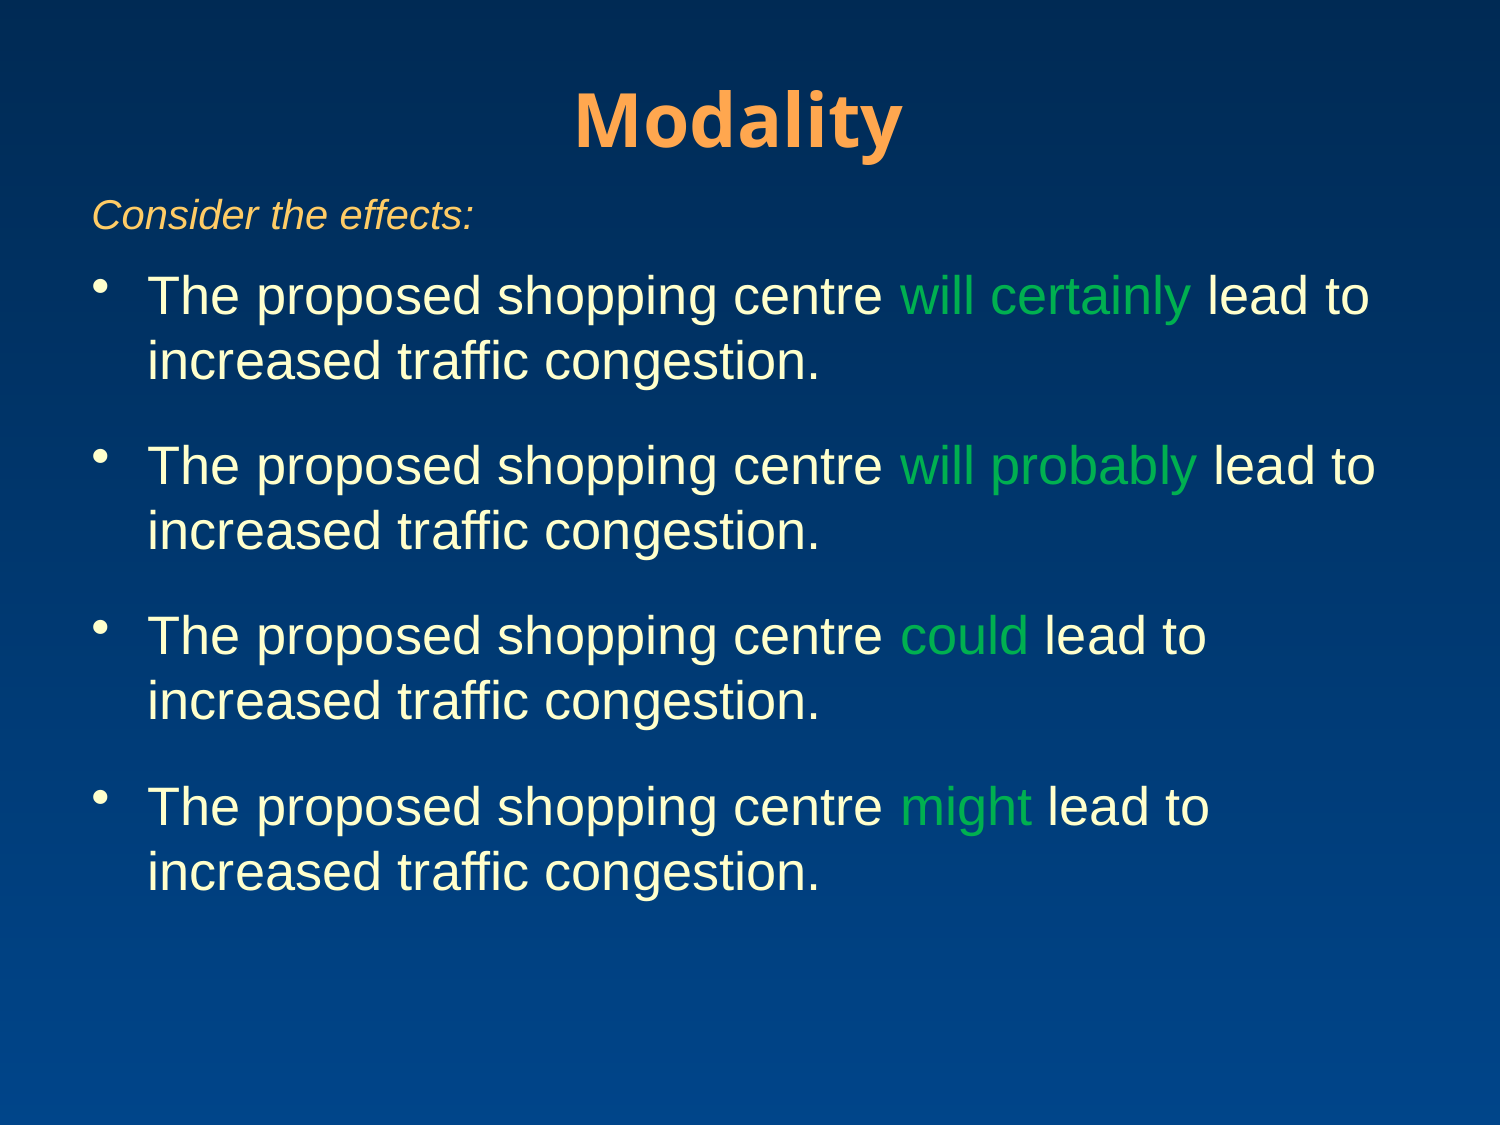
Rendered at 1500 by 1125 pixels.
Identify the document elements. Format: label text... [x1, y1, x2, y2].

text_box Modality [112, 54, 1365, 180]
text_box Consider the effects: The proposed shopping centre will certainly lead to increased traffic congestion. The proposed shopping centre will probably lead to increased traffic congestion. The proposed shopping centre could lead to increased traffic congestion. The proposed shopping centre might lead to increased traffic congestion. [76, 180, 1427, 1012]
